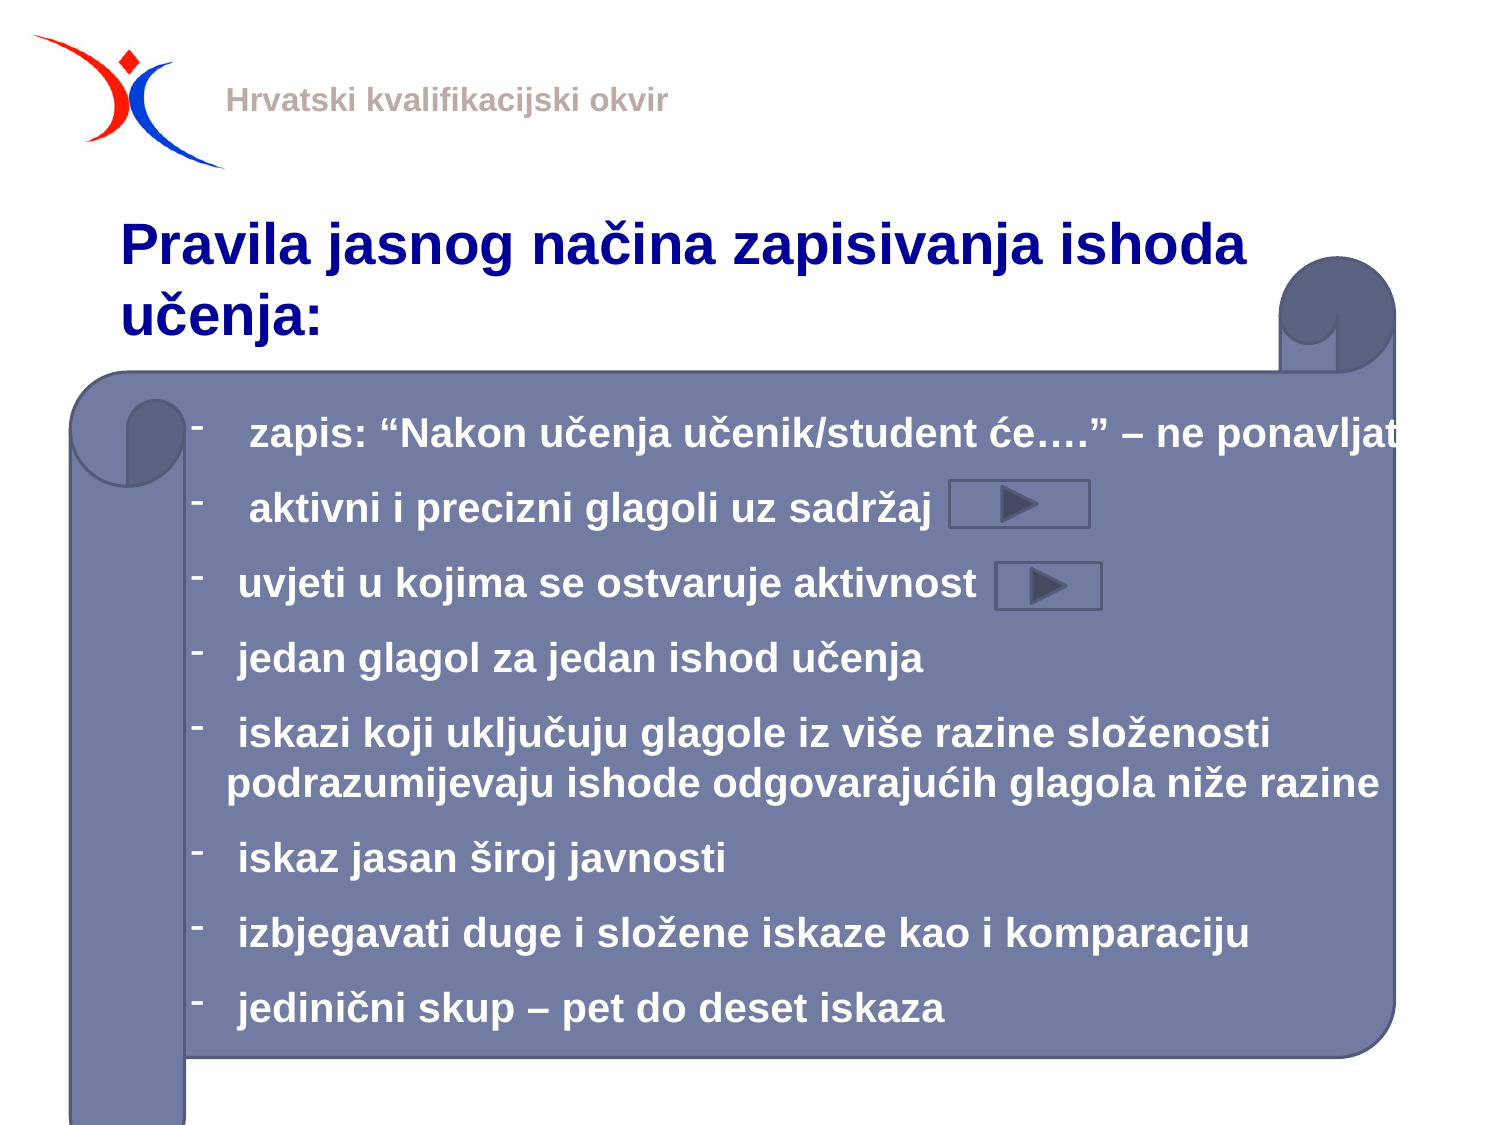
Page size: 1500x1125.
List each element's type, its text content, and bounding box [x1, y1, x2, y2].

text_box Hrvatski kvalifikacijski okvir [235, 70, 832, 125]
text_box [948, 479, 1091, 529]
picture [29, 30, 229, 172]
text_box [68, 256, 1397, 1125]
text_box [994, 561, 1103, 611]
text_box zapis: “Nakon učenja učenik/student će….” – ne ponavljati aktivni i precizni glagoli uz sadržaj uvjeti u kojima se ostvaruje aktivnost jedan glagol za jedan ishod učenja iskazi koji uključuju glagole iz više razine složenosti podrazumijevaju ishode odgovarajućih glagola niže razine iskaz jasan široj javnosti izbjegavati duge i složene iskaze kao i komparaciju jedinični skup – pet do deset iskaza [175, 398, 1465, 1039]
text_box Pravila jasnog načina zapisivanja ishoda učenja: [105, 199, 1407, 398]
